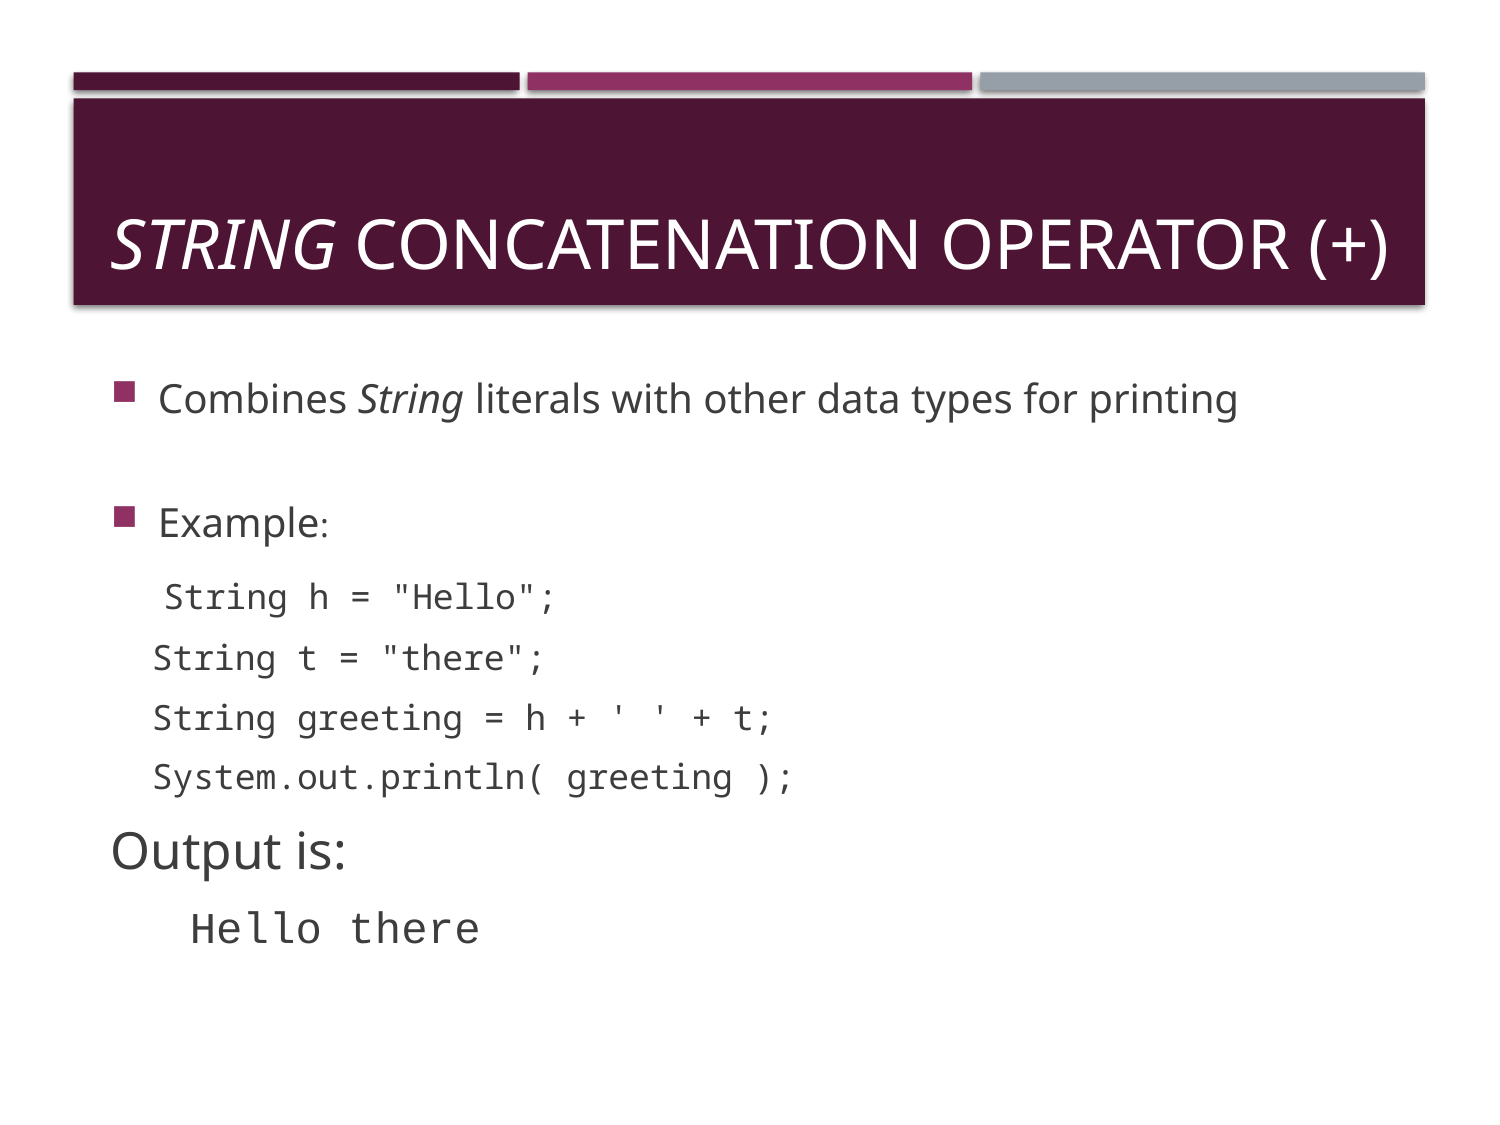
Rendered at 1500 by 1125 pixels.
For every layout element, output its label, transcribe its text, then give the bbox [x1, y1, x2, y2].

list Combines String literals with other data types for printing Example: String h = "Hello"; String t = "there"; String greeting = h + ' ' + t; System.out.println( greeting ); Output is: Hello there [95, 365, 1406, 962]
title String Concatenation Operator (+) [95, 112, 1406, 291]
